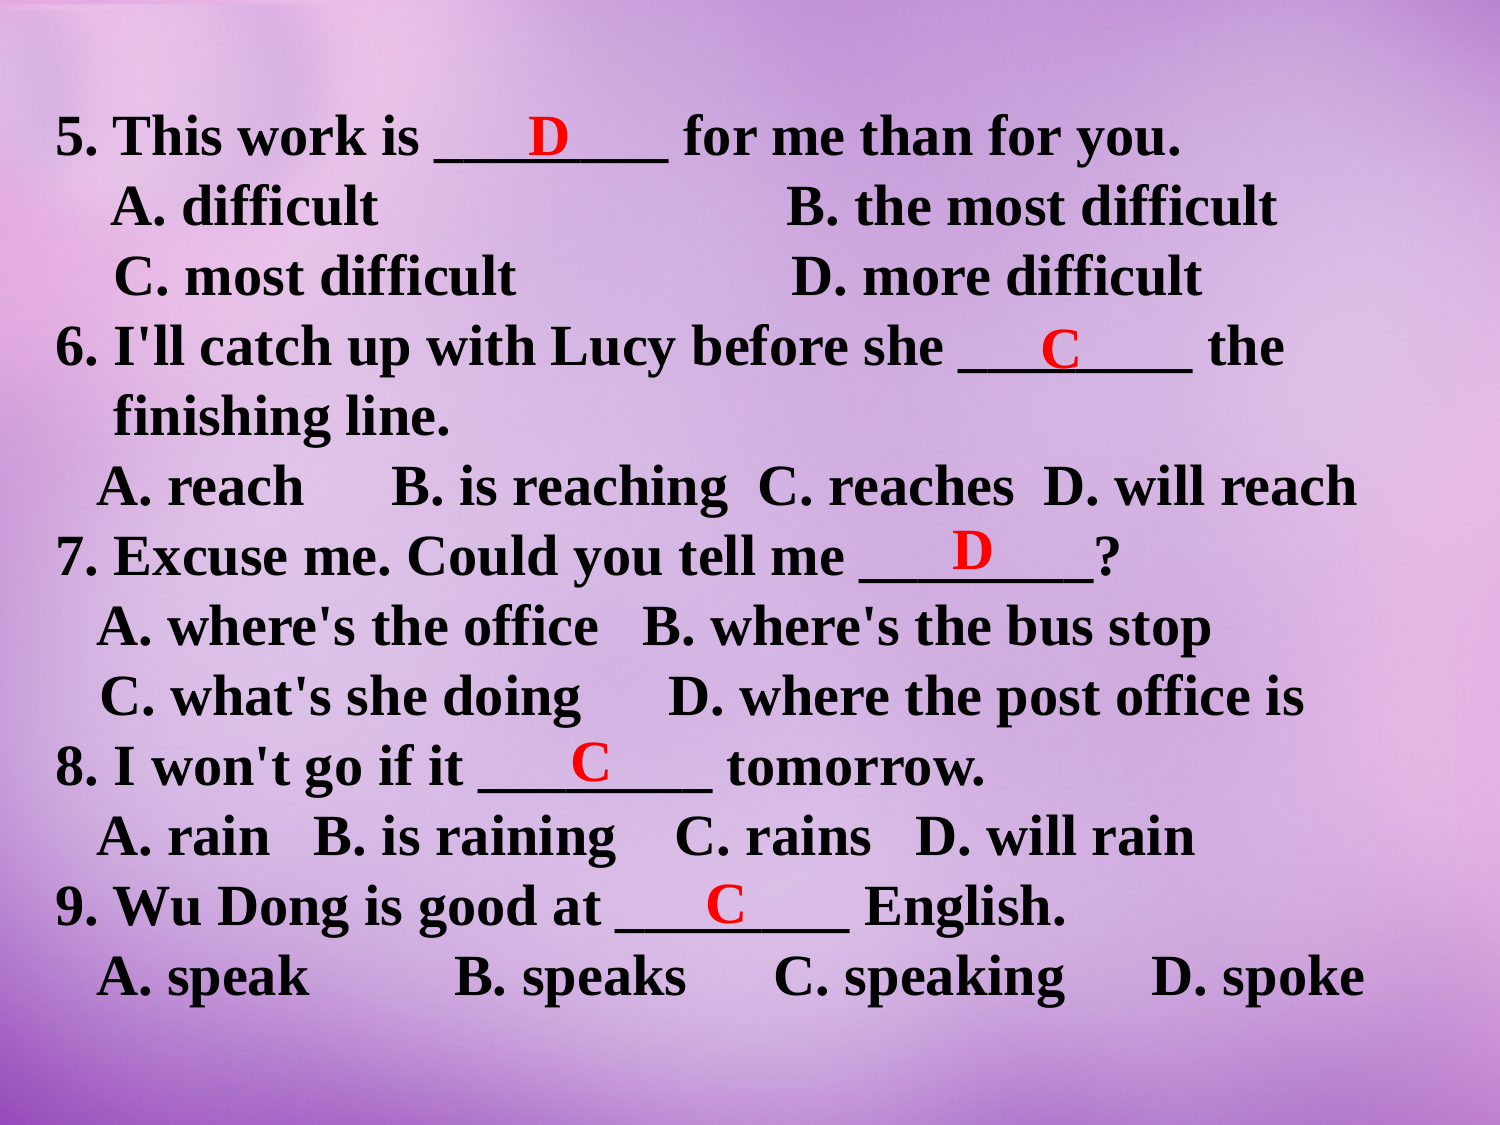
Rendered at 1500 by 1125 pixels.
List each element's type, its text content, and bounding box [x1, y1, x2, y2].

text_box C [549, 716, 644, 801]
text_box C [690, 857, 798, 943]
picture [0, 0, 1500, 1125]
text_box D [513, 90, 609, 175]
text_box C [1009, 302, 1129, 388]
text_box 5. This work is ________ for me than for you. A. difficult B. the most difficult C. most difficult D. more difficult 6. I'll catch up with Lucy before she ________ the finishing line. A. reach B. is reaching C. reaches D. will reach 7. Excuse me. Could you tell me ________? A. where's the office B. where's the bus stop C. what's she doing D. where the post office is 8. I won't go if it ________ tomorrow. A. rain B. is raining C. rains D. will rain 9. Wu Dong is good at ________ English. A. speak B. speaks C. speaking D. spoke [41, 90, 1436, 1035]
text_box D [927, 503, 1034, 589]
